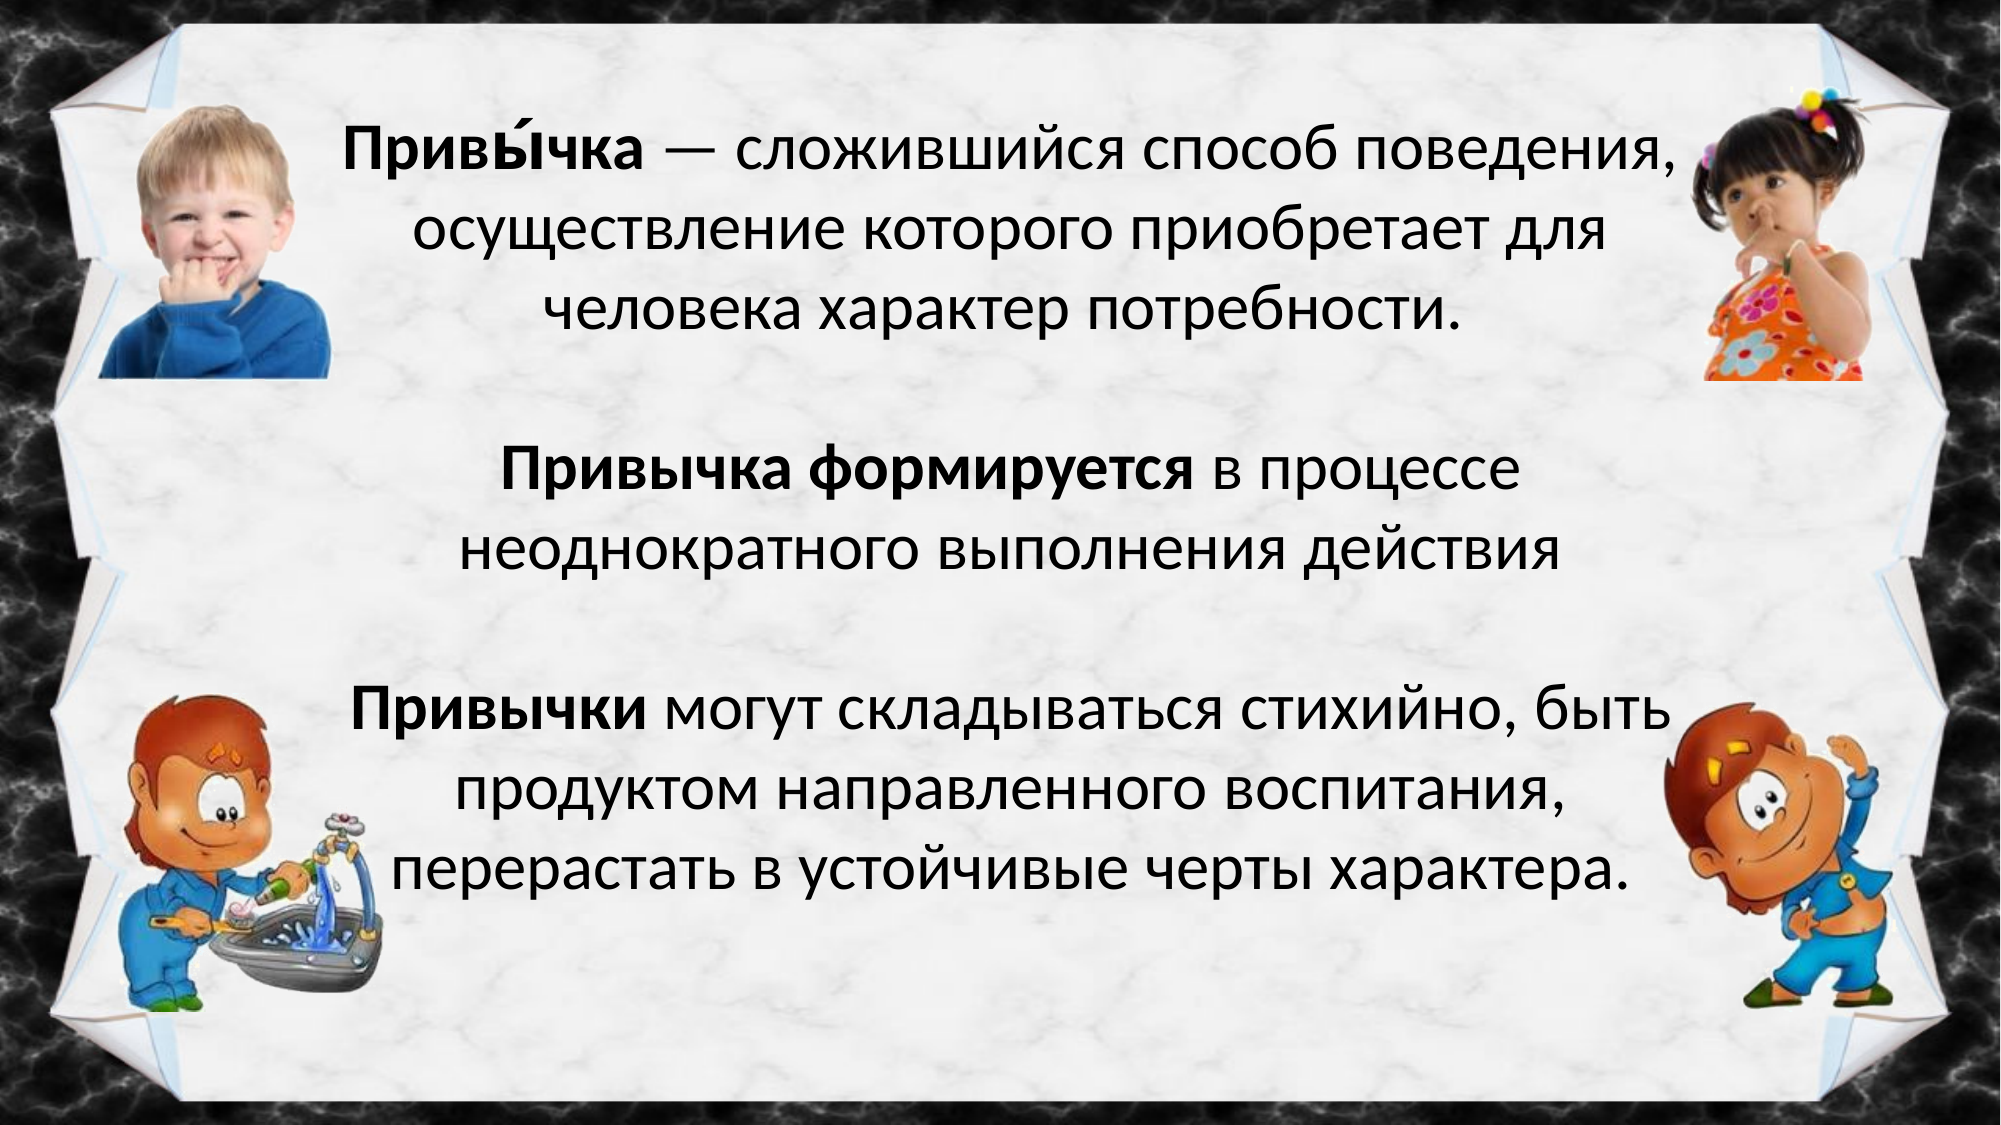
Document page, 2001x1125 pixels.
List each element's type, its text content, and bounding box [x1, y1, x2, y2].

picture [0, 0, 2001, 1125]
text_box Привы́чка — сложившийся способ поведения, осуществление которого приобретает для человека характер потребности. Привычка формируется в процессе неоднократного выполнения действия Привычки могут складываться стихийно, быть продуктом направленного воспитания, перерастать в устойчивые черты характера. [326, 95, 1696, 910]
